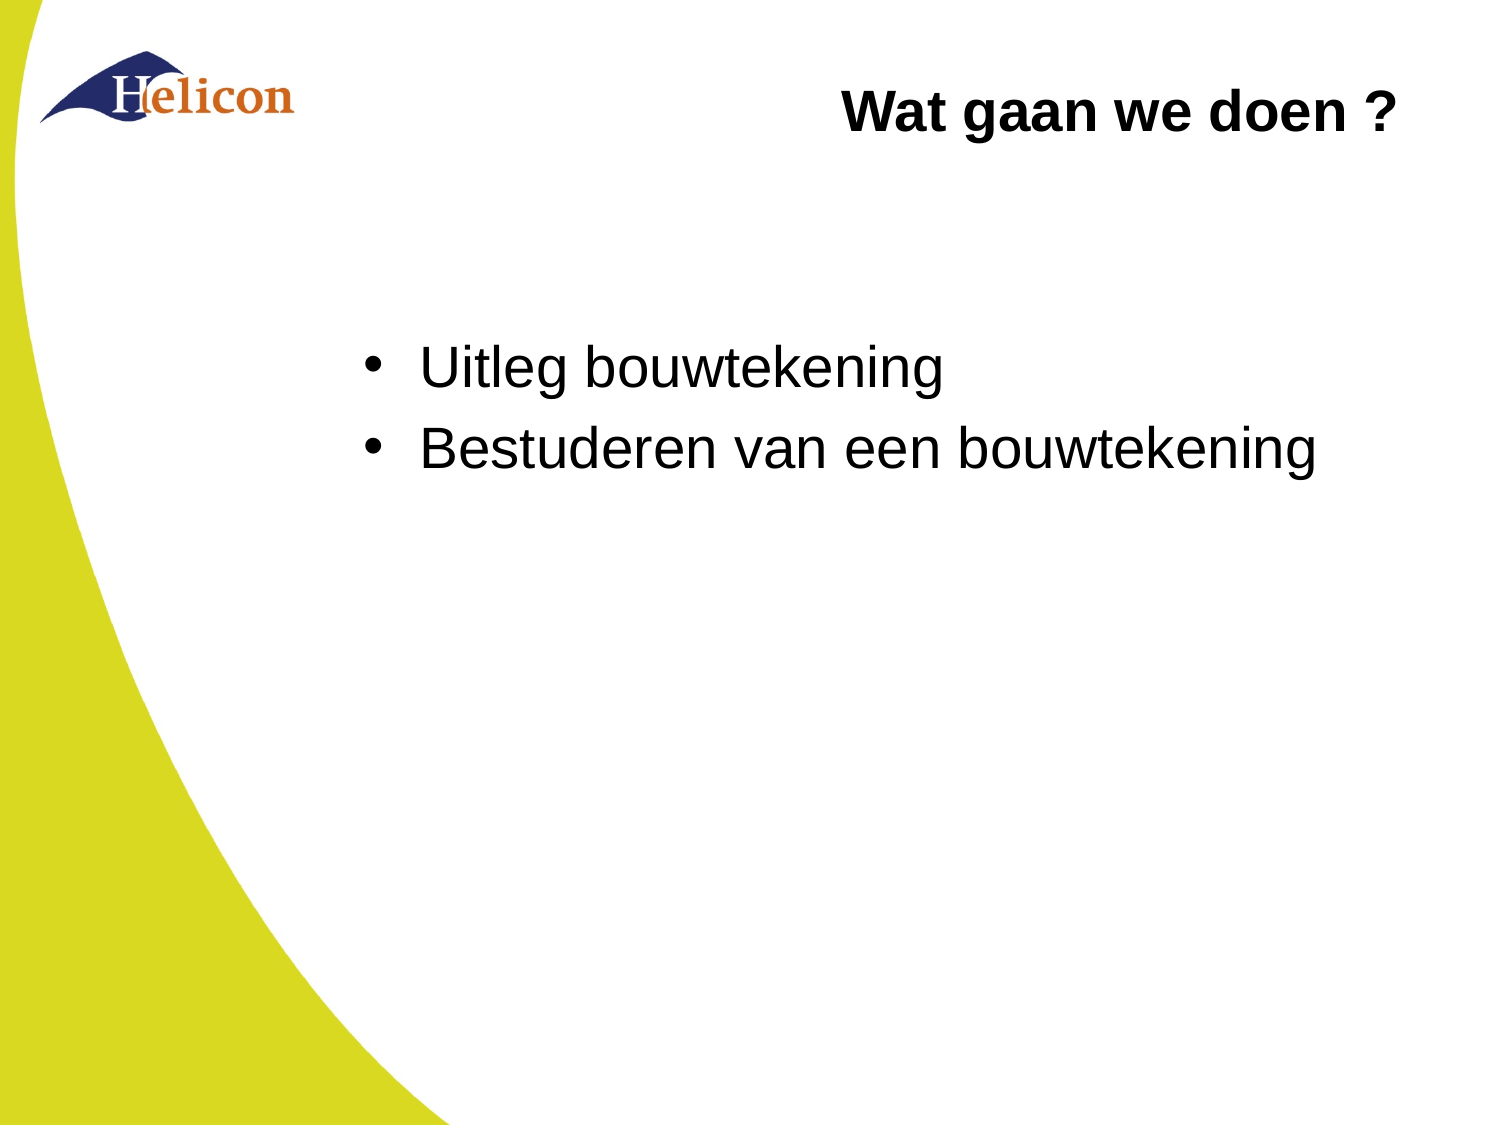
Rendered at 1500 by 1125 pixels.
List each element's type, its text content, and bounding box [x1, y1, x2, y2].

picture [0, 0, 1500, 1125]
list Uitleg bouwtekening Bestuderen van een bouwtekening [348, 321, 1437, 1125]
title Wat gaan we doen ? [324, 54, 1415, 161]
